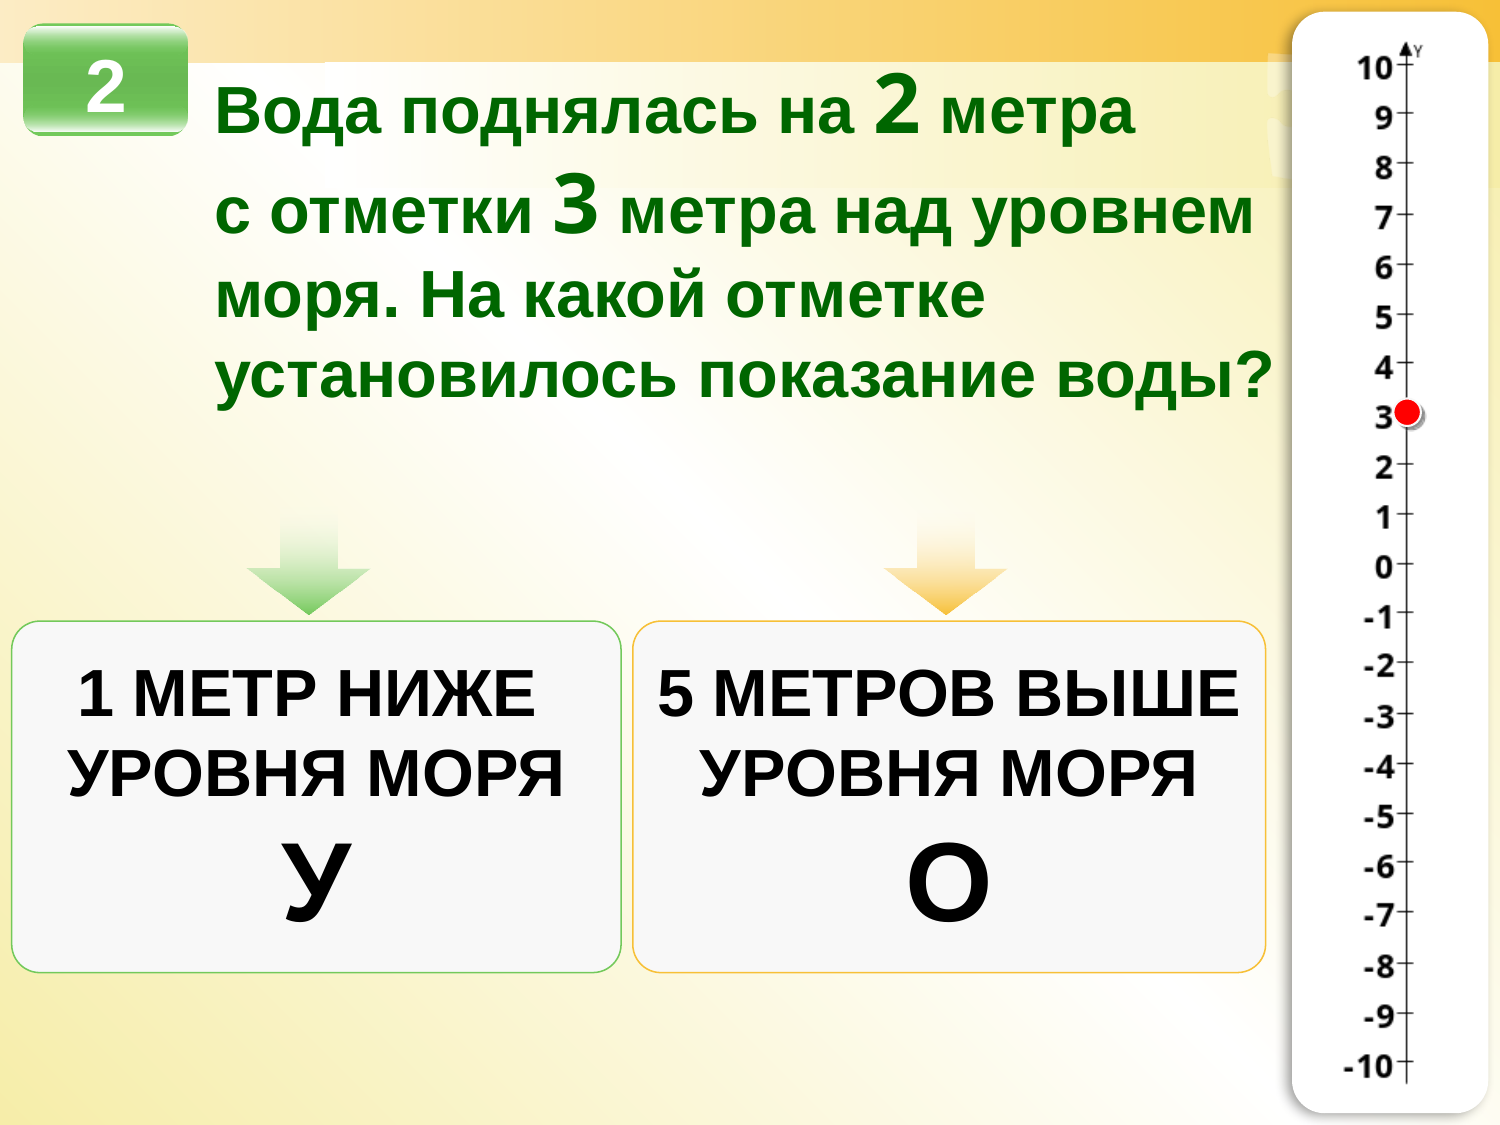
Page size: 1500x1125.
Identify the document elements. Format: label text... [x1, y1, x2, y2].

title Вода поднялась на 2 метра с отметки 3 метра над уровнем моря. На какой отметке установилось показание воды? [198, 116, 1278, 505]
text_box [246, 503, 371, 615]
text_box 5 метров выше уровня моря О [632, 621, 1266, 973]
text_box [1393, 398, 1422, 427]
text_box [883, 503, 1008, 615]
text_box 1 метр ниже уровня моря у [11, 621, 622, 973]
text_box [23, 23, 189, 137]
picture [1265, 11, 1489, 1114]
